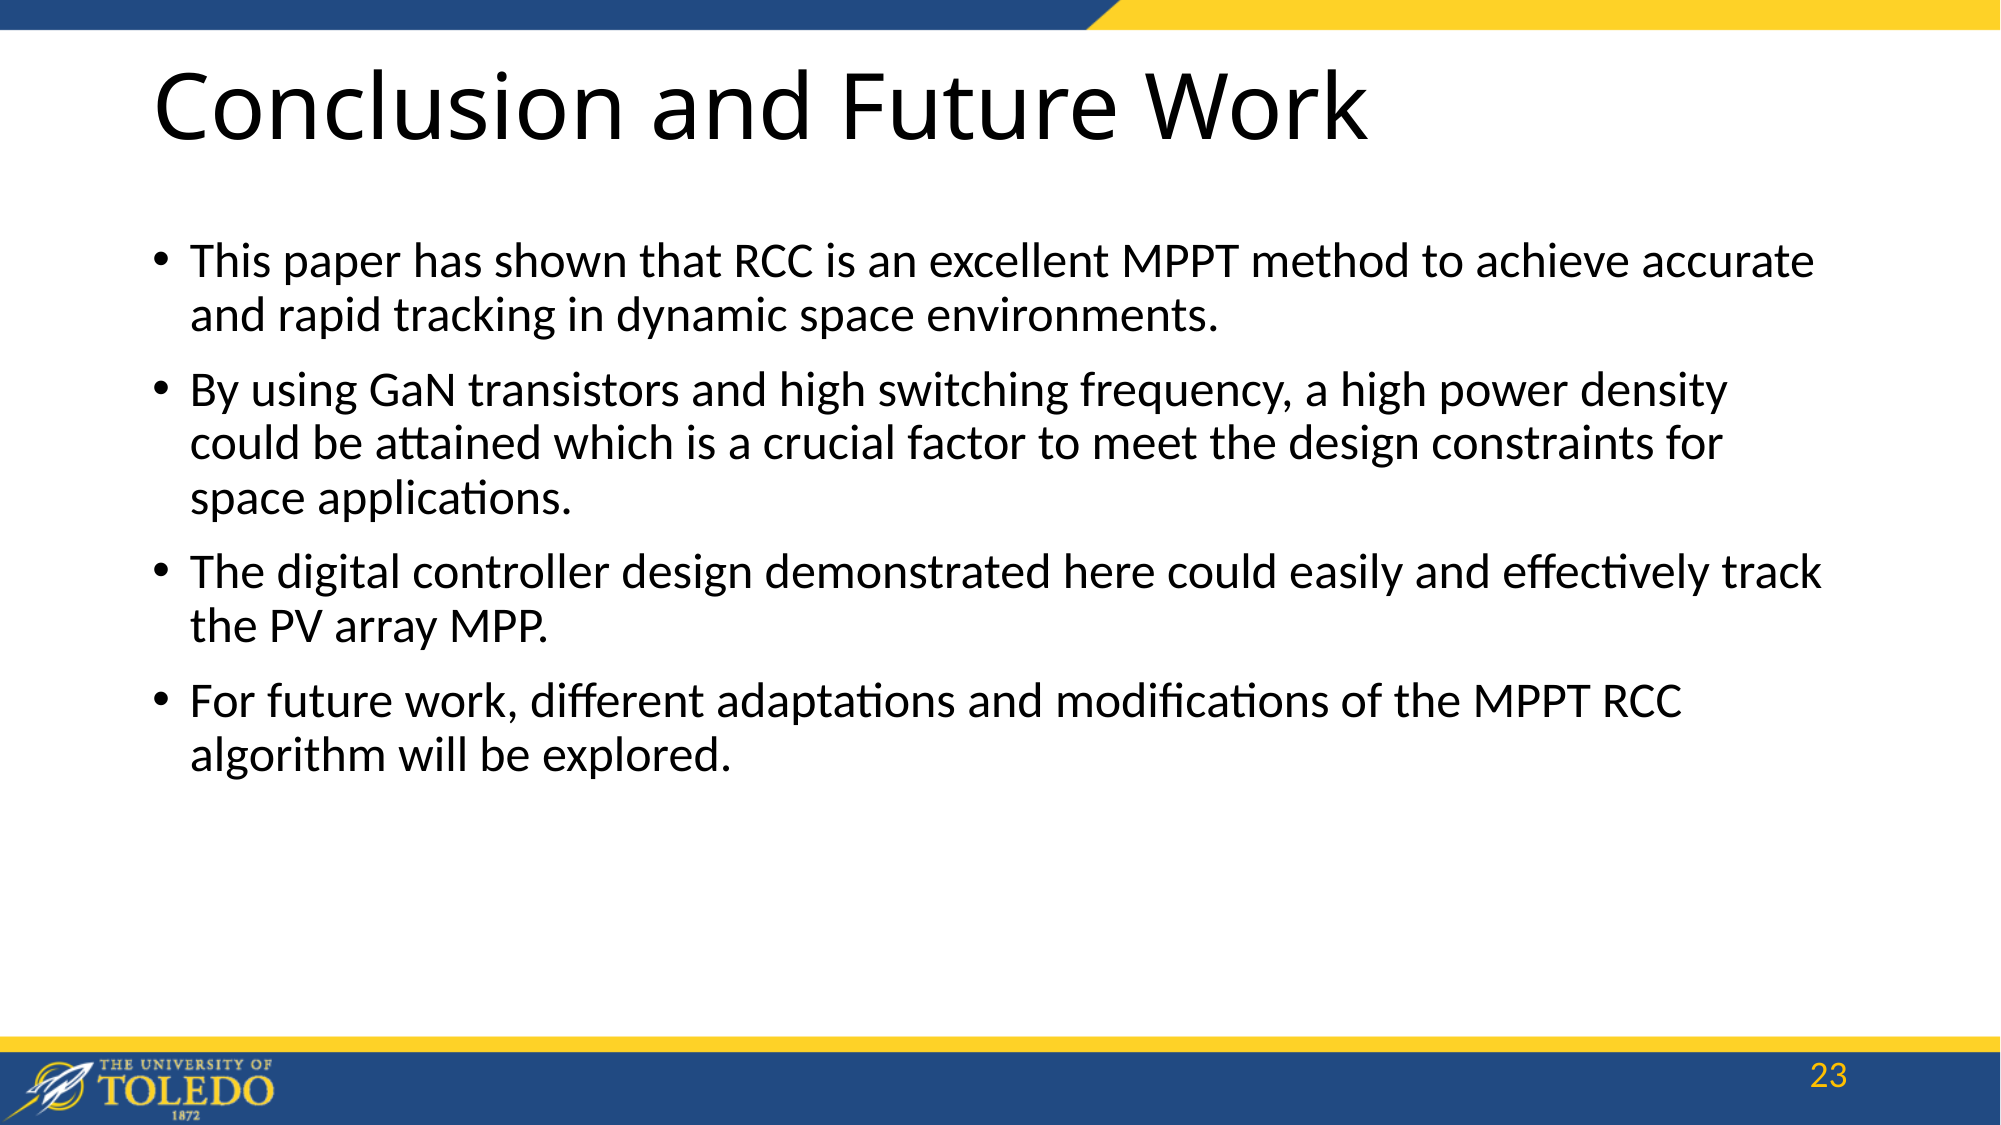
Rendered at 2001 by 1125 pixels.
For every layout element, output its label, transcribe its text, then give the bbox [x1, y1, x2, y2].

slide_number 23 [1412, 1043, 1863, 1103]
list This paper has shown that RCC is an excellent MPPT method to achieve accurate and rapid tracking in dynamic space environments. By using GaN transistors and high switching frequency, a high power density could be attained which is a crucial factor to meet the design constraints for space applications. The digital controller design demonstrated here could easily and effectively track the PV array MPP. For future work, different adaptations and modifications of the MPPT RCC algorithm will be explored. [137, 226, 1863, 1043]
title Conclusion and Future Work [137, 49, 1863, 170]
picture [0, 0, 2001, 1125]
